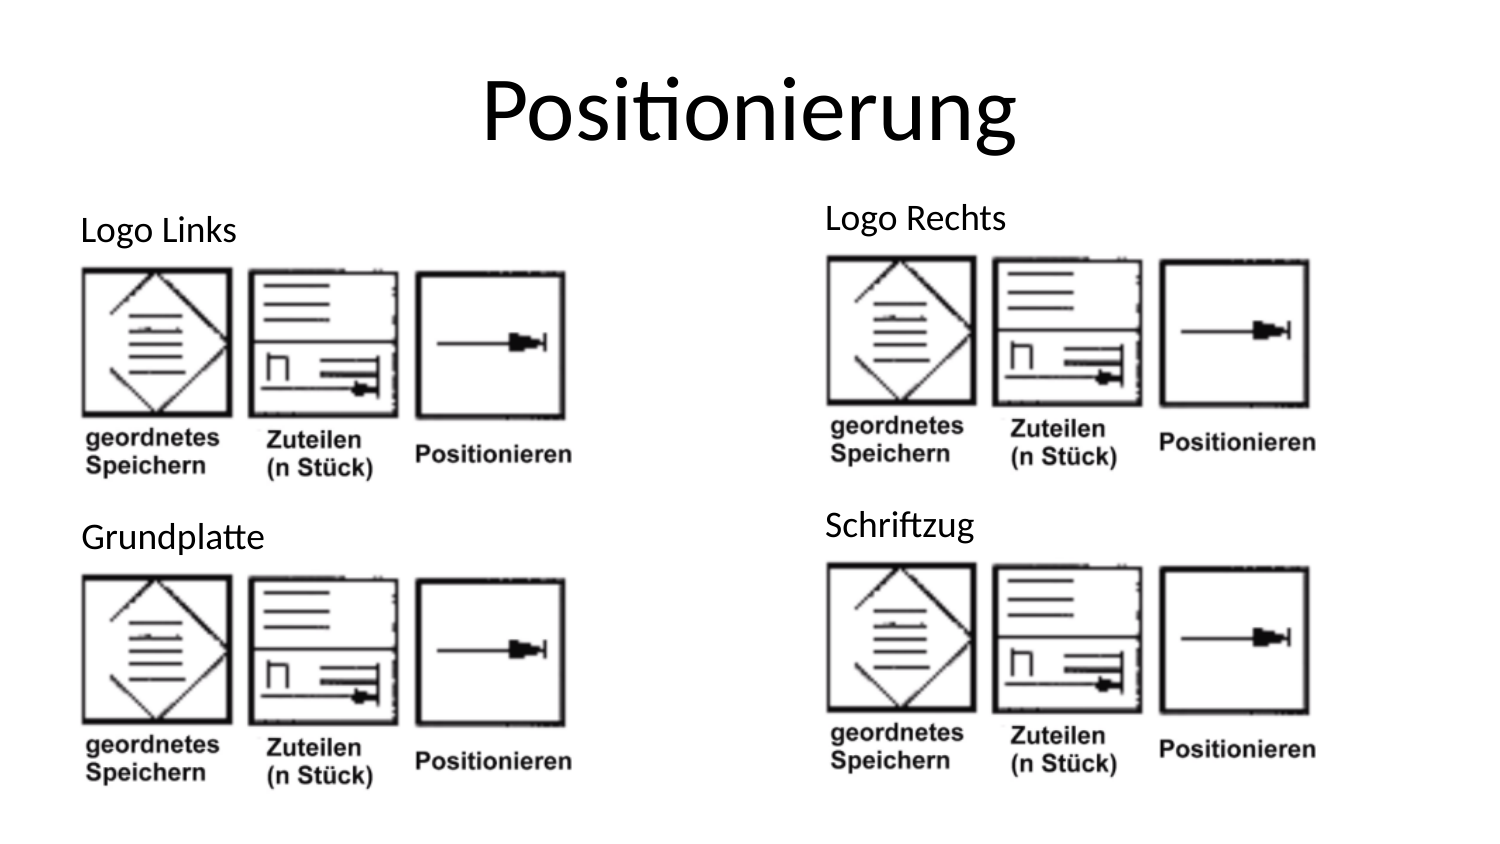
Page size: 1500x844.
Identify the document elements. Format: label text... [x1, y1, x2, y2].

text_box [808, 185, 1335, 477]
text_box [808, 492, 1335, 784]
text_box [64, 504, 590, 796]
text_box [64, 197, 590, 489]
title Positionierung [75, 33, 1425, 175]
